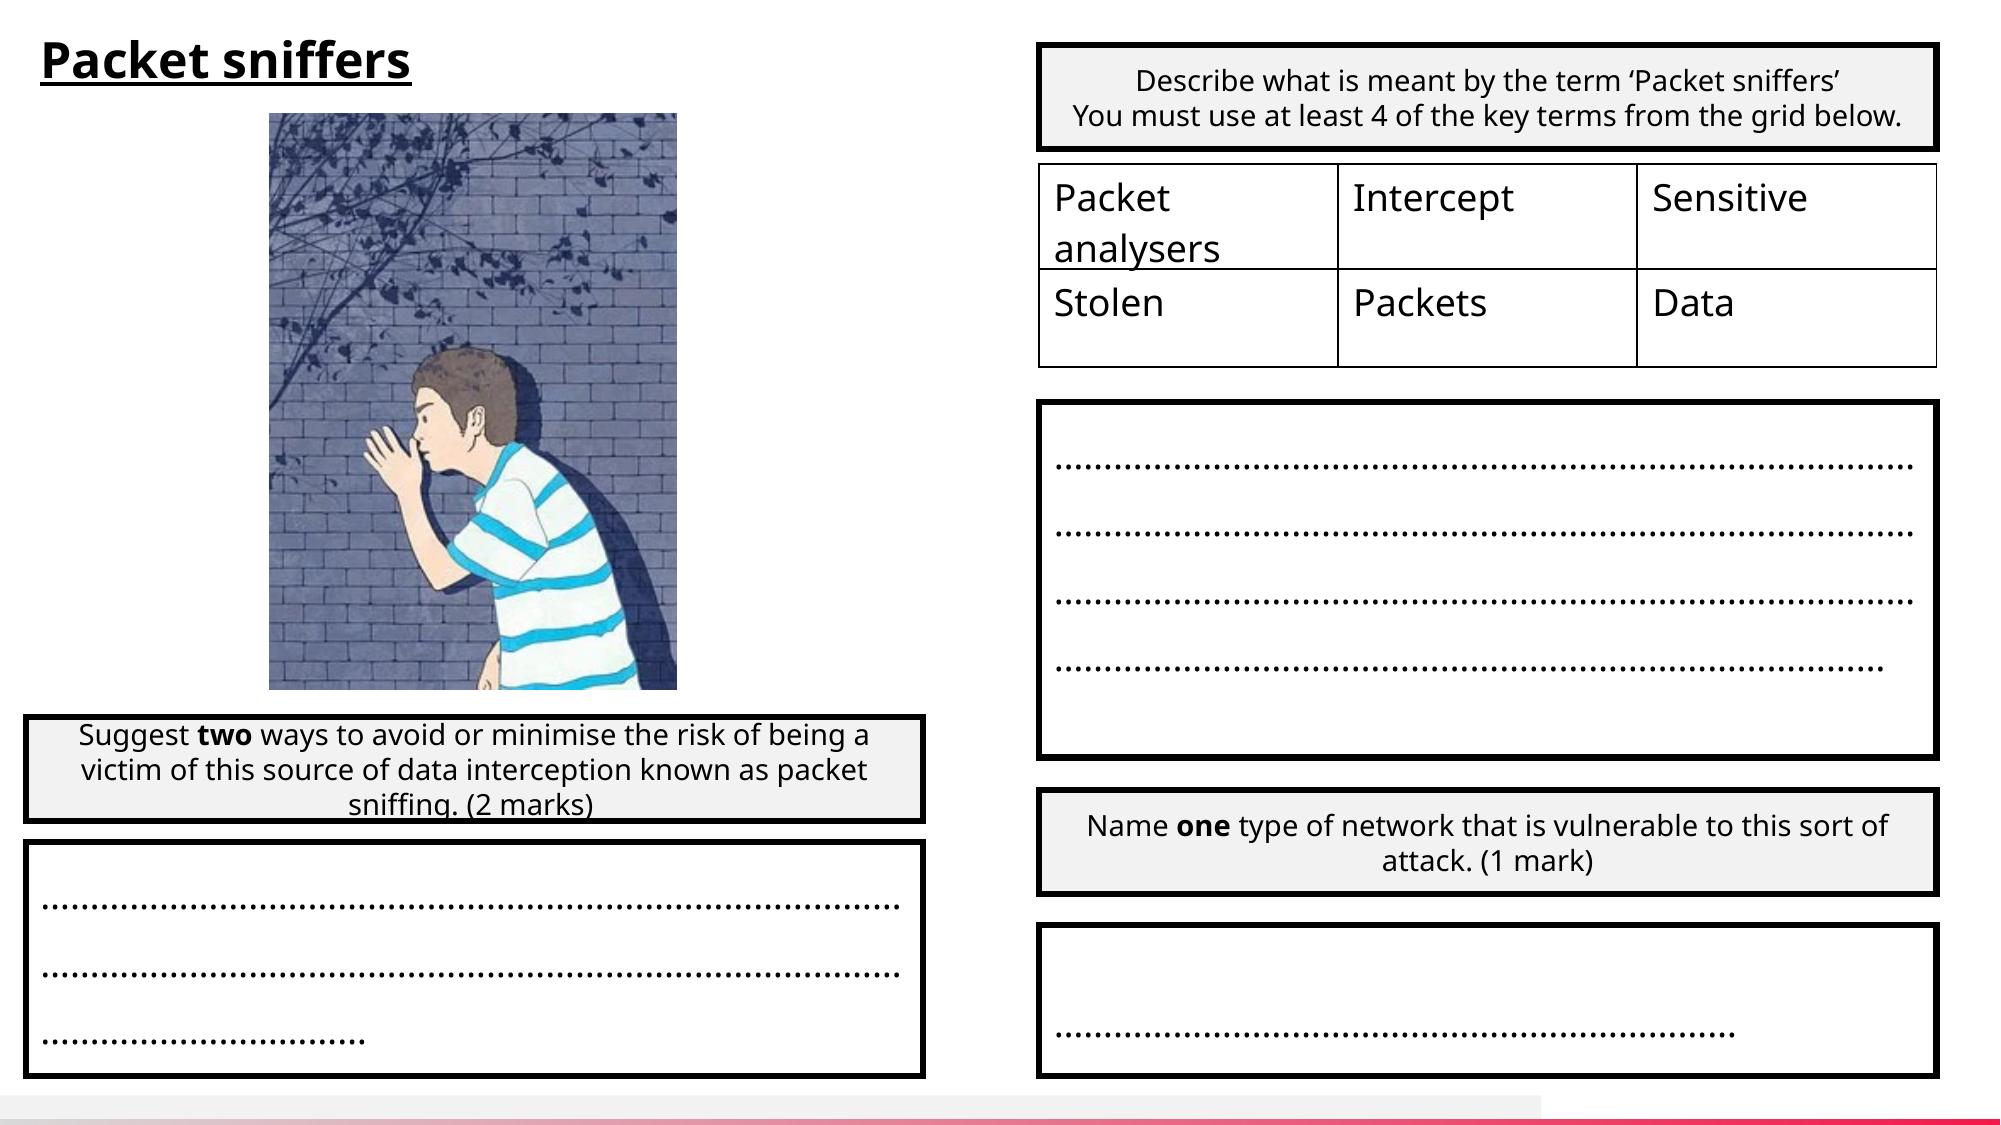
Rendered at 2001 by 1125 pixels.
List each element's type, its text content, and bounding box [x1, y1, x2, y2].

text_box ……………………………………………………………………………………………………………………………………………………………………………………… [25, 841, 924, 1077]
text_box ………………………………………………………………………………………………………………………………………………………………………………………………………………………………………………………………………………………………………………… [1038, 401, 1938, 758]
text_box Describe what is meant by the term ‘Packet sniffers’ You must use at least 4 of the key terms from the grid below. [1038, 44, 1938, 150]
text_box Suggest two ways to avoid or minimise the risk of being a victim of this source of data interception known as packet sniffing. (2 marks) [25, 716, 924, 822]
text_box Packet sniffers [25, 21, 1095, 96]
table_cell Stolen [1040, 270, 1337, 366]
table_header Packet analysers [1040, 165, 1337, 268]
table_cell Packets [1339, 270, 1636, 366]
table_cell Data [1638, 270, 1936, 366]
picture [269, 113, 677, 690]
text_box …………………………………………………………… [1038, 924, 1938, 1077]
table_header Sensitive [1638, 165, 1936, 268]
table_header Intercept [1339, 165, 1636, 268]
text_box Name one type of network that is vulnerable to this sort of attack. (1 mark) [1038, 789, 1938, 895]
